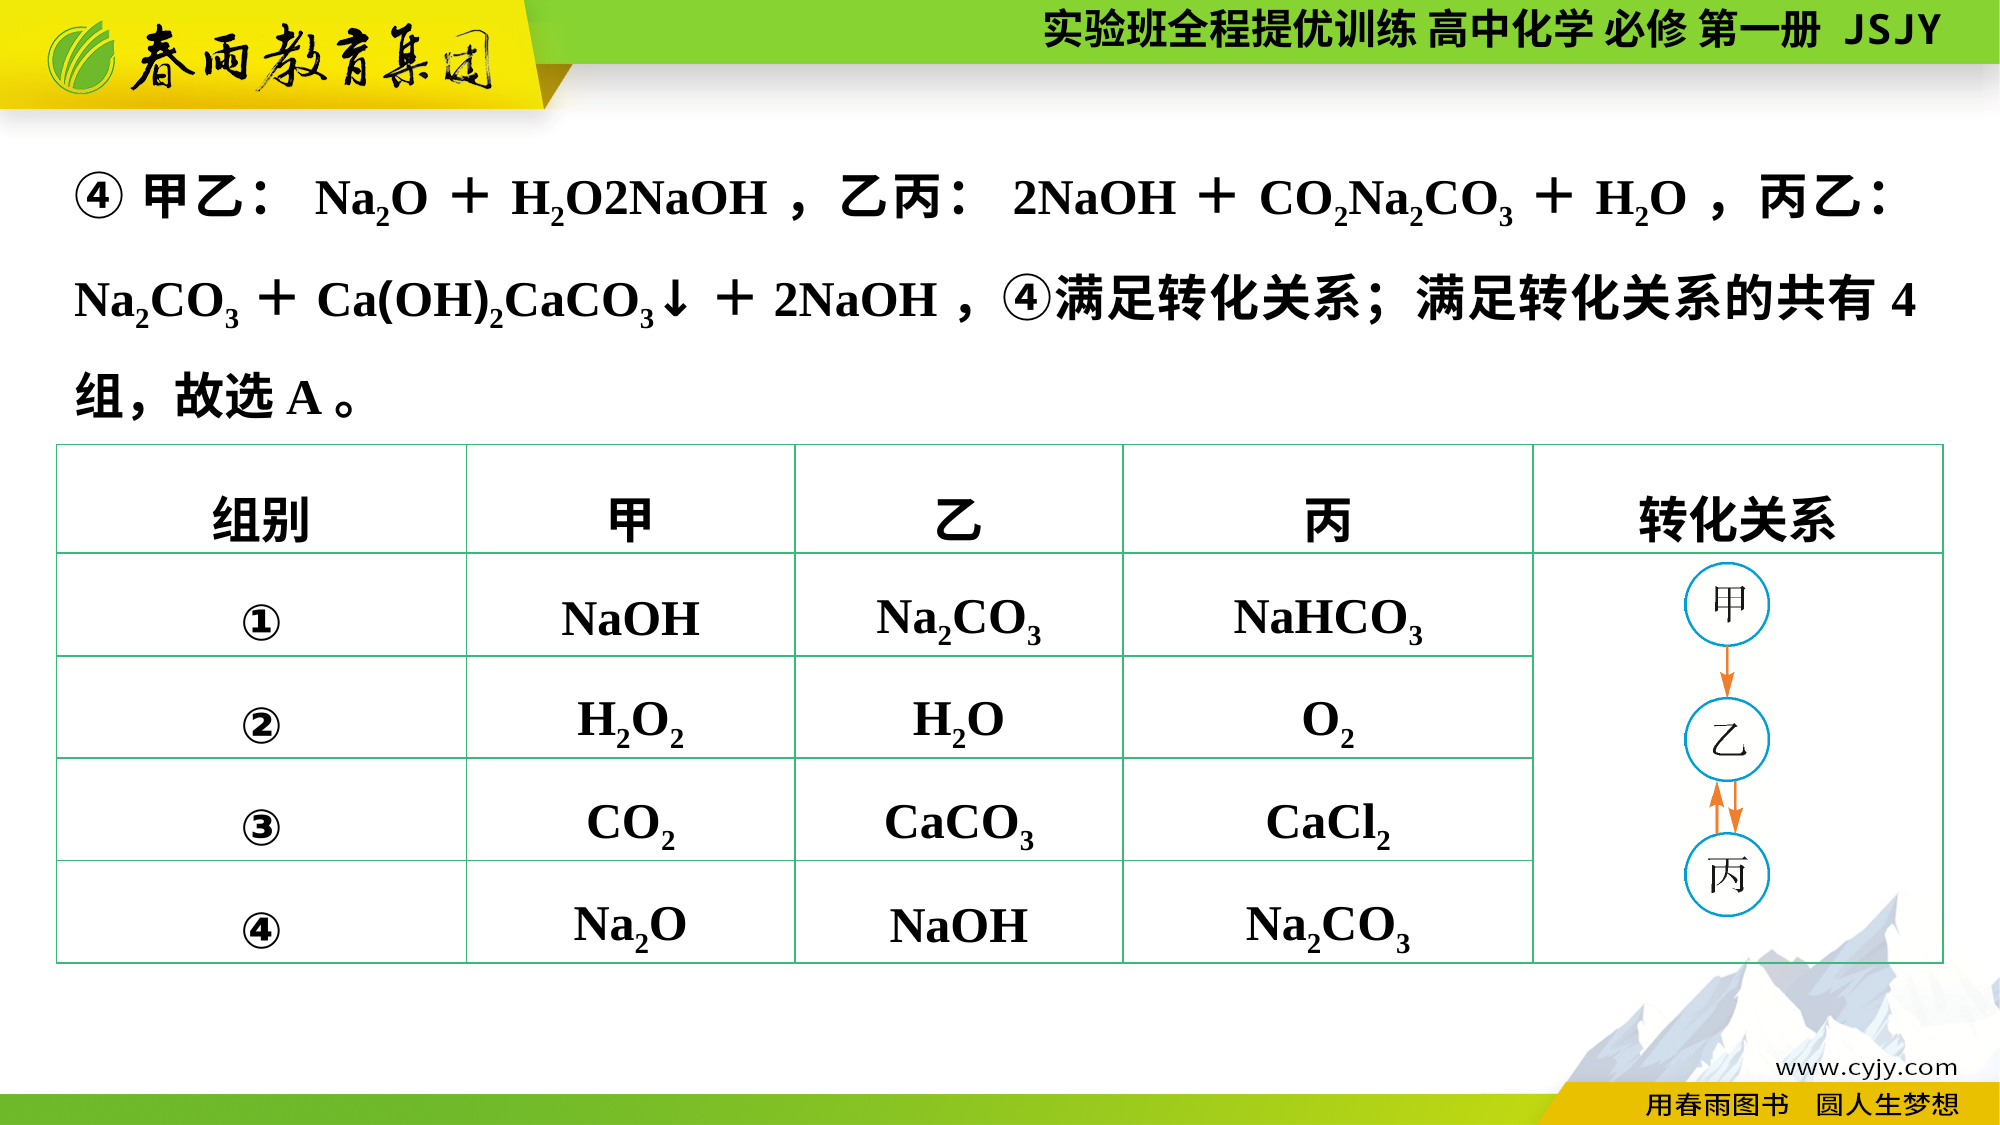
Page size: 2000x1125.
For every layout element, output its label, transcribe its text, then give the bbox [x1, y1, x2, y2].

table_cell H2O2 [467, 657, 794, 757]
table_cell ③ [57, 759, 466, 860]
table_cell NaHCO3 [1124, 554, 1532, 655]
table_cell O2 [1124, 657, 1532, 757]
table_cell CaCO3 [796, 759, 1122, 860]
table_cell CO2 [467, 759, 794, 860]
picture [0, 0, 2000, 1125]
table_header 转化关系 [1534, 445, 1942, 552]
table_cell H2O [796, 657, 1122, 757]
table_cell Na2O [467, 861, 794, 962]
table_cell ② [57, 657, 466, 757]
table_cell Na2CO3 [1124, 861, 1532, 962]
table_cell [1534, 554, 1942, 962]
table_header 乙 [796, 445, 1122, 552]
table_header 丙 [1124, 445, 1532, 552]
table_cell ① [57, 554, 466, 655]
table_cell NaOH [467, 554, 794, 655]
table_cell ④ [57, 861, 466, 962]
table_cell Na2CO3 [796, 554, 1122, 655]
table_header 甲 [467, 445, 794, 552]
table_cell NaOH [796, 861, 1122, 962]
table_header 组别 [57, 445, 466, 552]
table_cell CaCl2 [1124, 759, 1532, 860]
